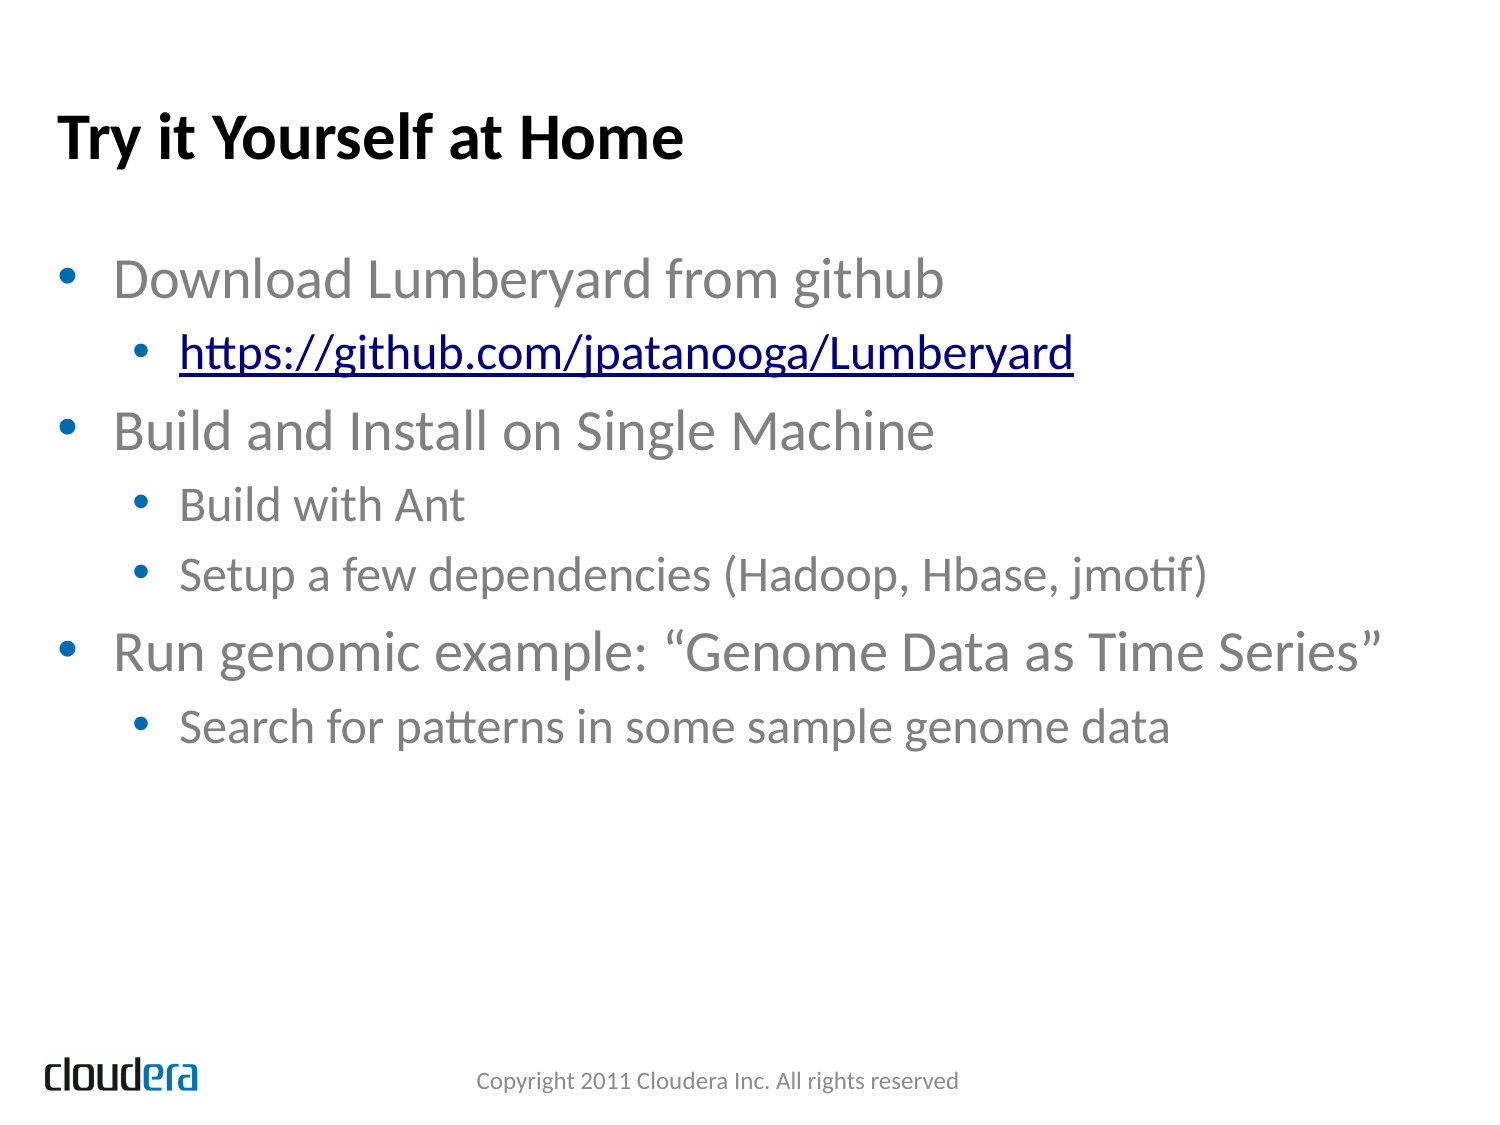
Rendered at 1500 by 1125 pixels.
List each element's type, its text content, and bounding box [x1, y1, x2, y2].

title Try it Yourself at Home [42, 35, 1461, 232]
list Download Lumberyard from github https://github.com/jpatanooga/Lumberyard Build and Install on Single Machine Build with Ant Setup a few dependencies (Hadoop, Hbase, jmotif) Run genomic example: “Genome Data as Time Series” Search for patterns in some sample genome data [42, 232, 1461, 1043]
picture [42, 1053, 199, 1094]
footer Copyright 2011 Cloudera Inc. All rights reserved [375, 1063, 1063, 1096]
